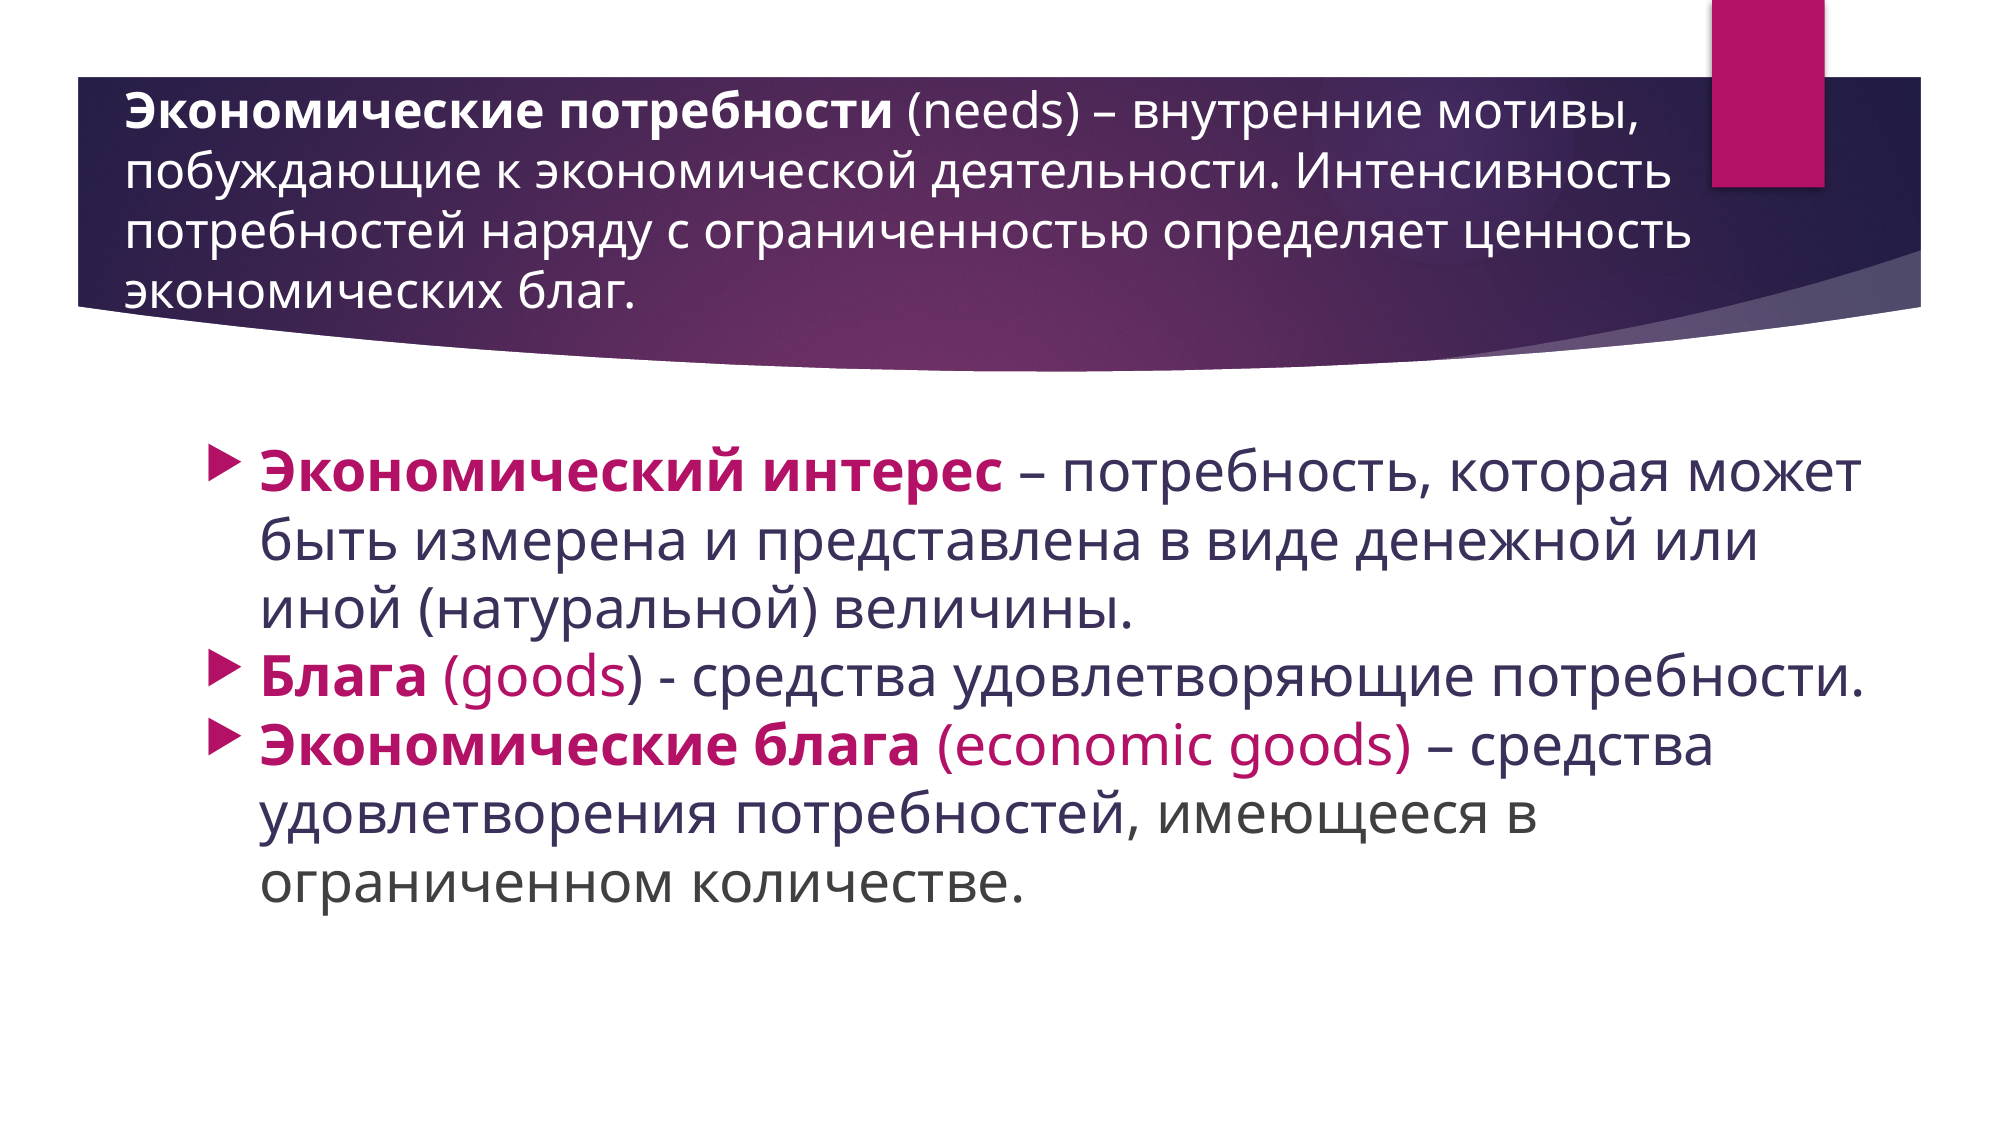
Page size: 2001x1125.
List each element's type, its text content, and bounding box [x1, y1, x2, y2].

list Экономический интерес – потребность, которая может быть измерена и представлена в виде денежной или иной (натуральной) величины. Блага (goods) - средства удовлетворяющие потребности. Экономические блага (economic goods) – средства удовлетворения потребностей, имеющееся в ограниченном количестве. [189, 427, 1910, 988]
title Экономические потребности (needs) – внутренние мотивы, побуждающие к экономической деятельности. Интенсивность потребностей наряду с ограниченностью определяет ценность экономических благ. [109, 185, 1794, 302]
